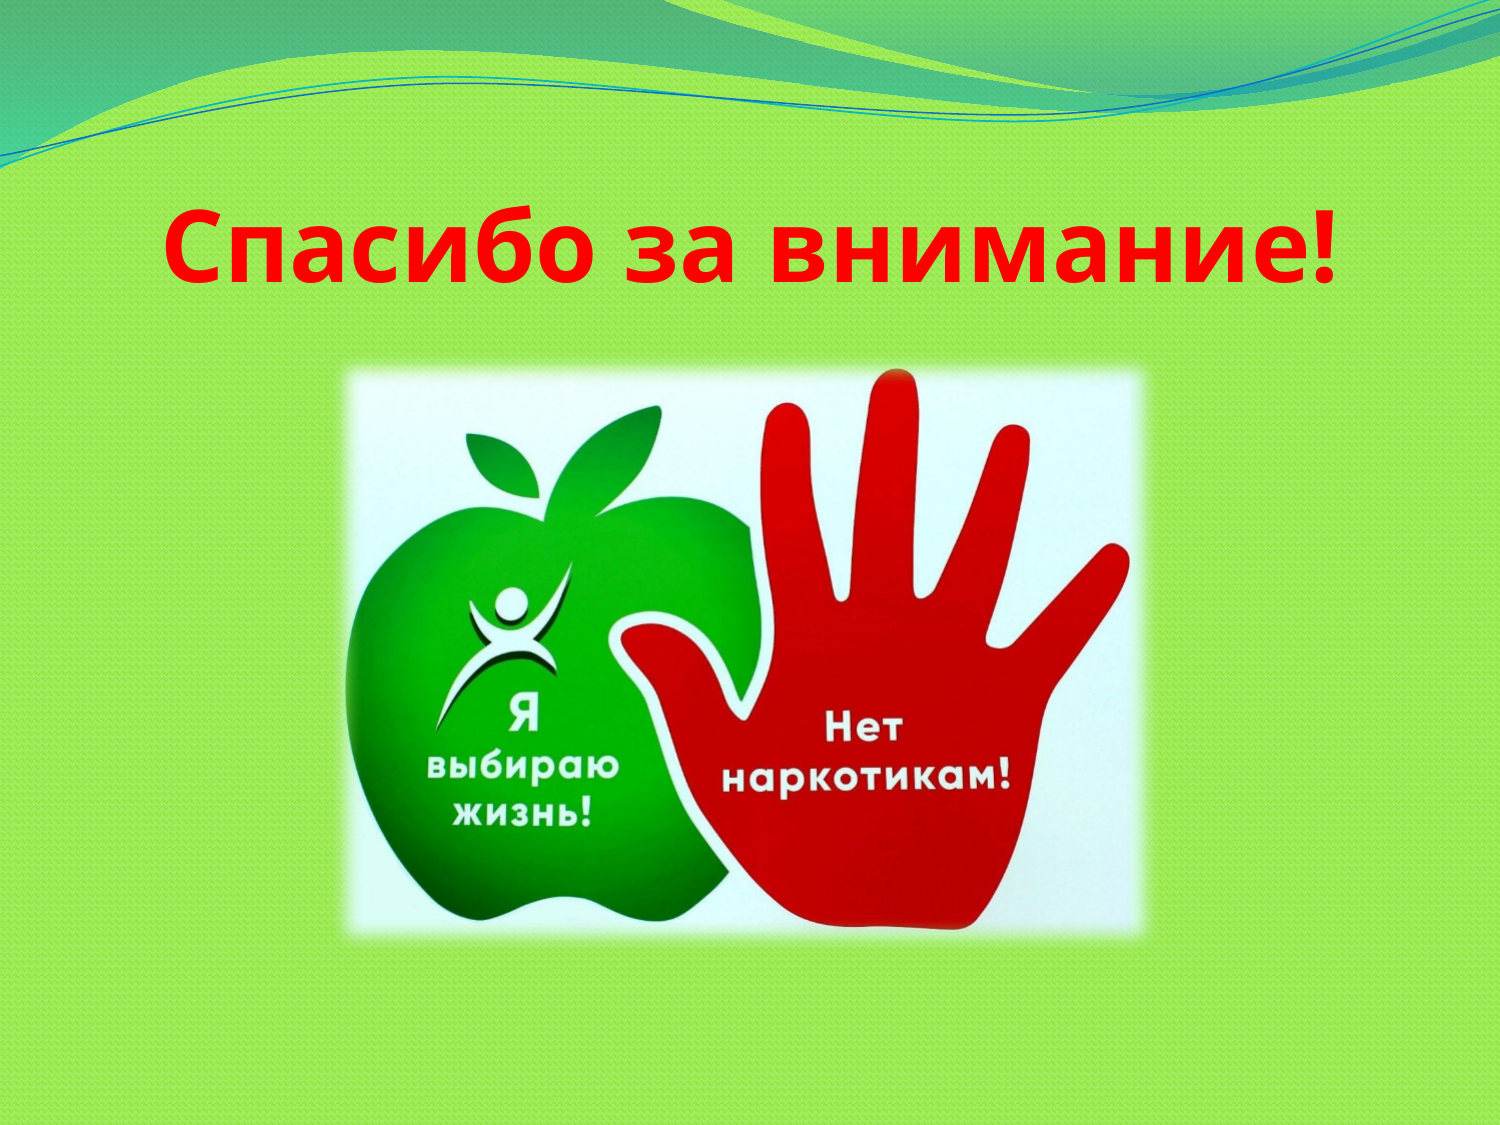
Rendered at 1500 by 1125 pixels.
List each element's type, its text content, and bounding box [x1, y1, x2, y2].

picture [327, 351, 1161, 953]
title Спасибо за внимание! [75, 115, 1425, 303]
